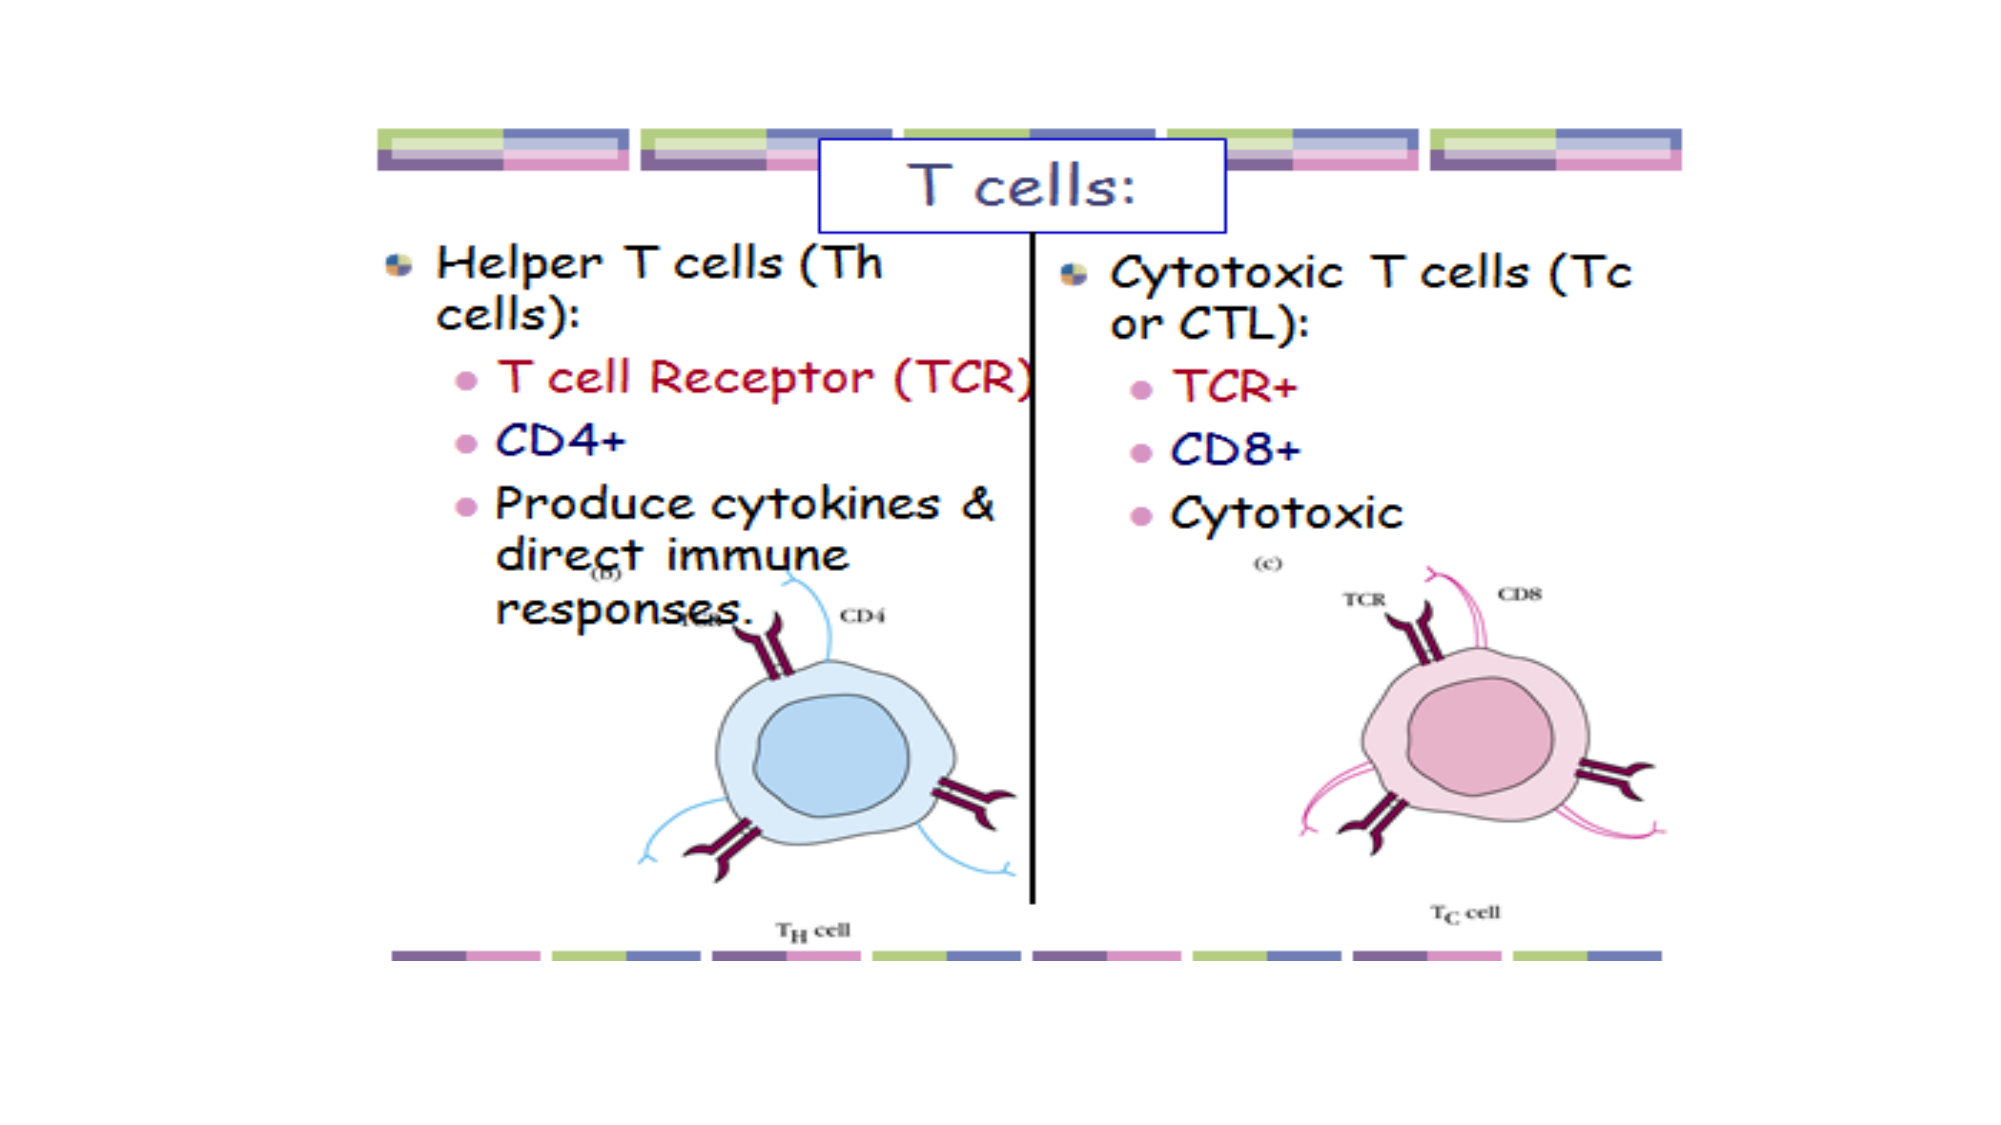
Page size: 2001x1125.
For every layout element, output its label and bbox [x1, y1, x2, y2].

list [346, 120, 1720, 961]
